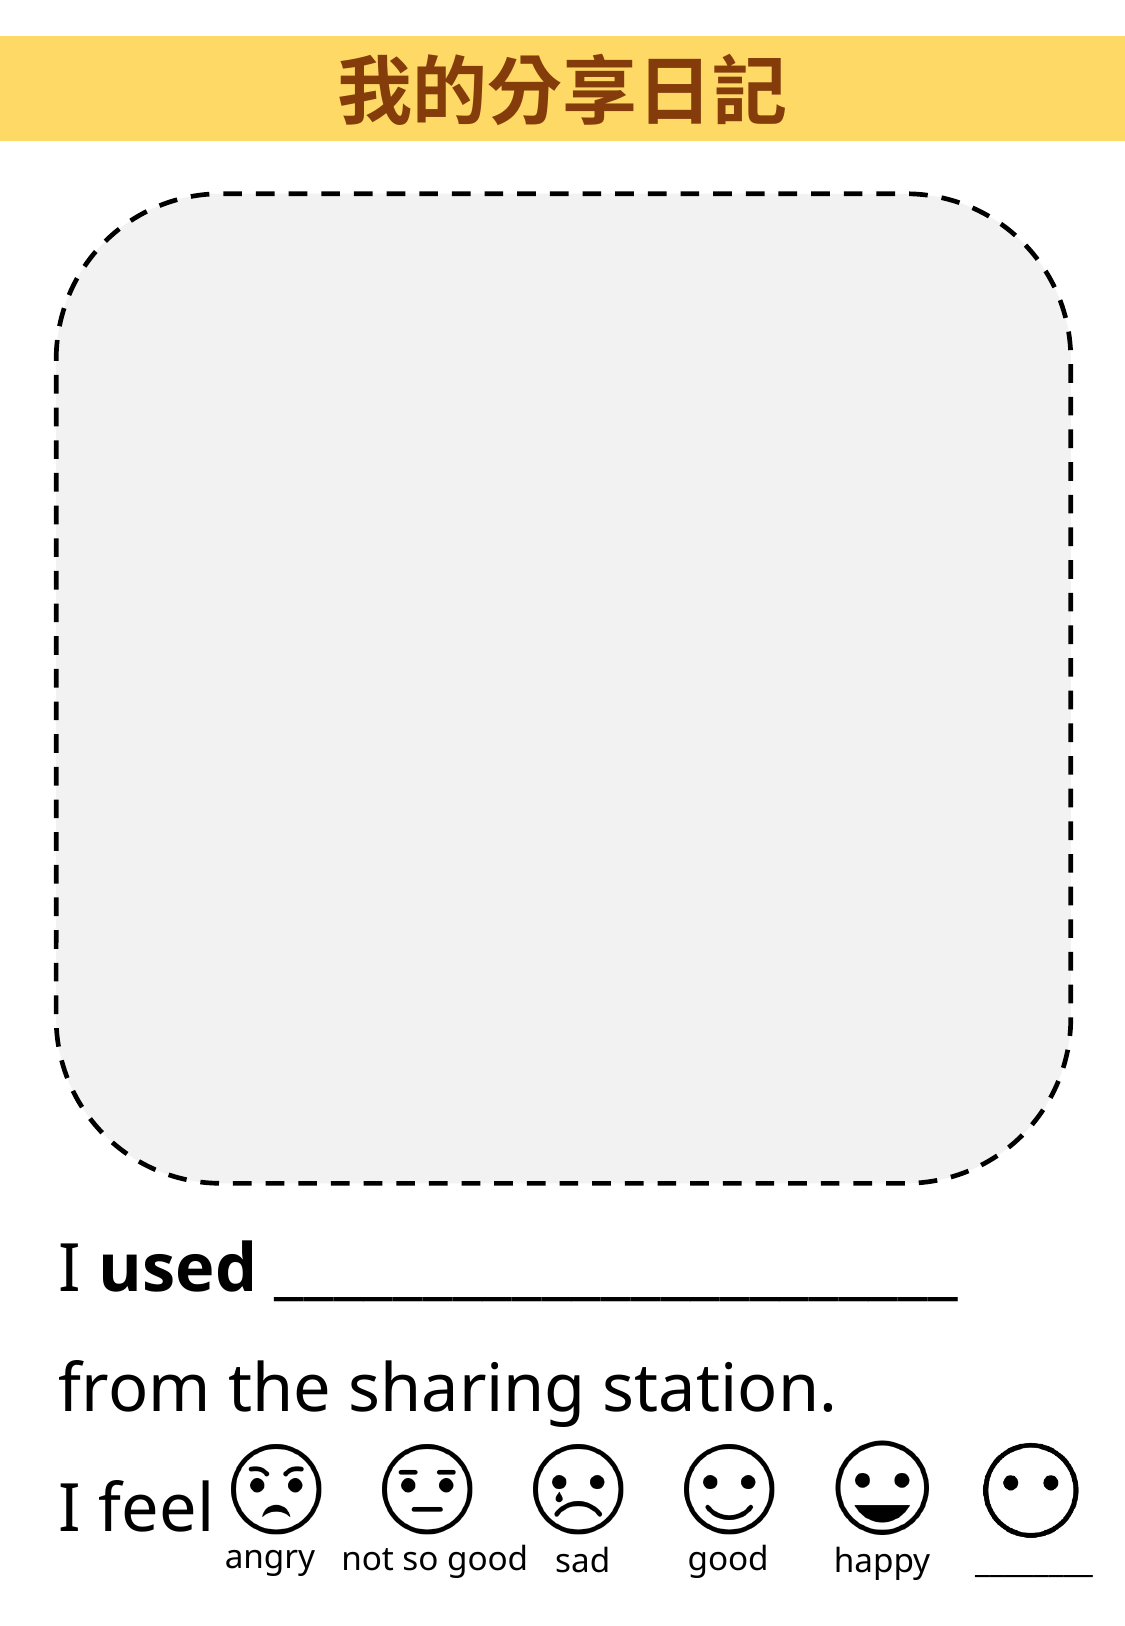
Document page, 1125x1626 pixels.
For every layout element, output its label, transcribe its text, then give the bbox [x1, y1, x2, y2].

text_box [55, 192, 1072, 1185]
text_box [212, 1428, 1105, 1588]
text_box 我的分享日記 [0, 36, 1125, 141]
text_box I used _______________________ from the sharing station. I feel [44, 1177, 1089, 1553]
